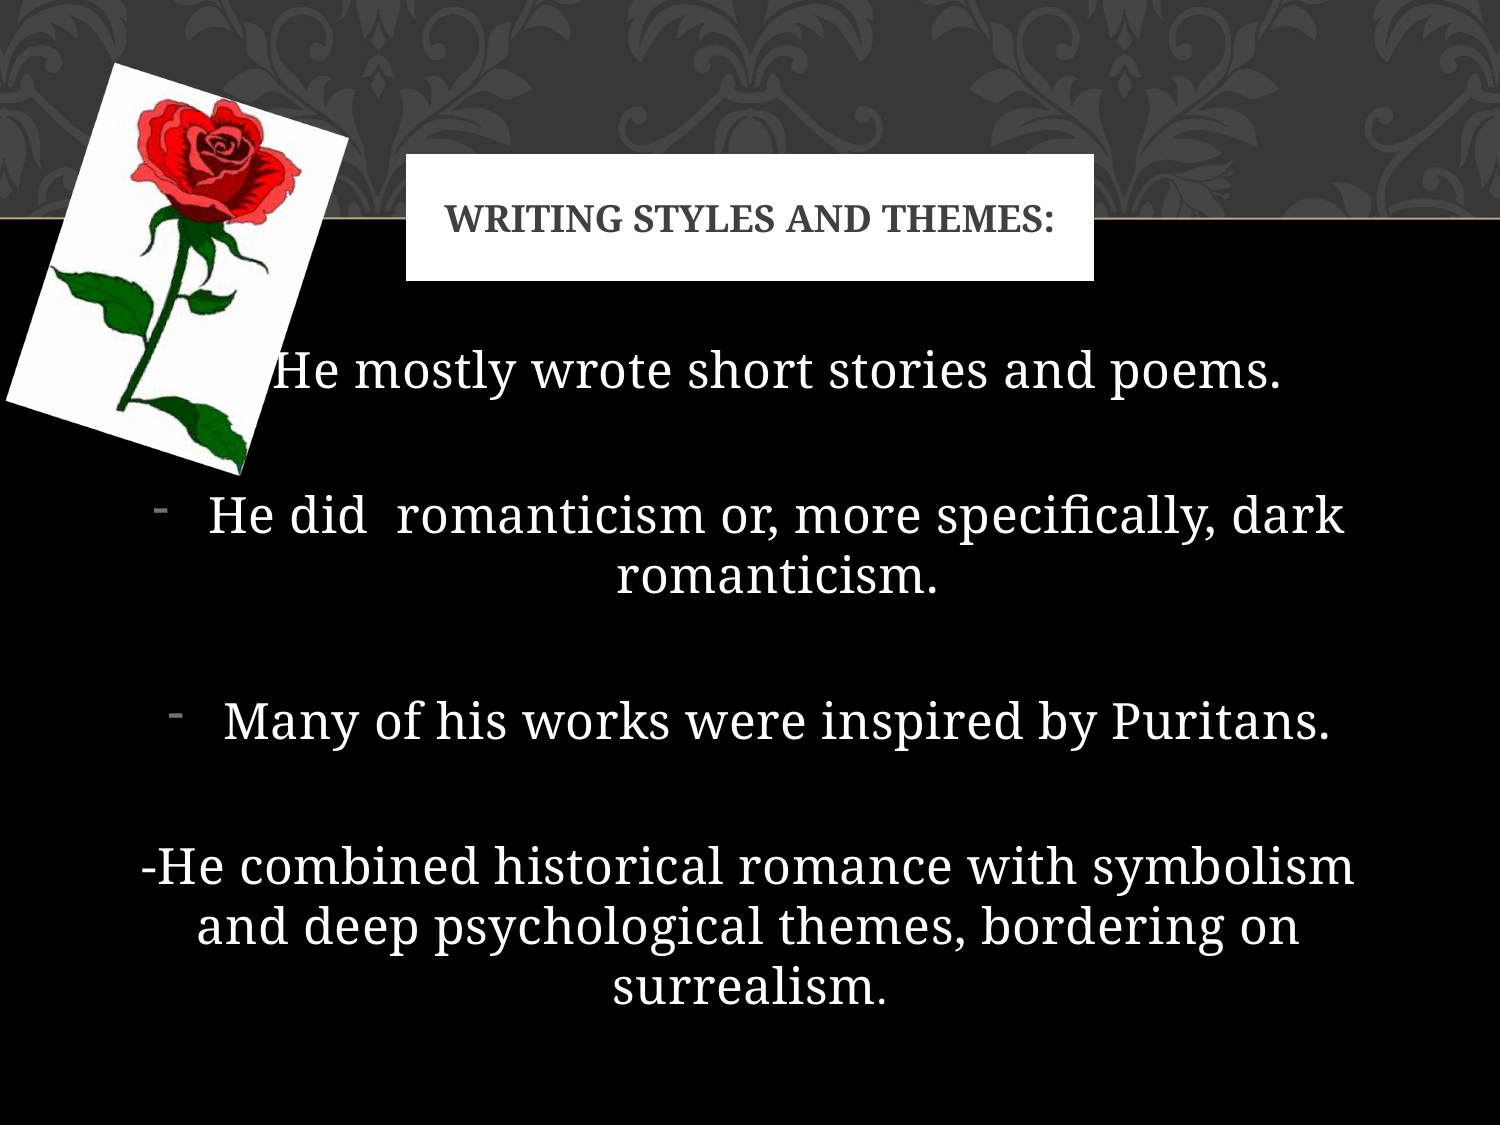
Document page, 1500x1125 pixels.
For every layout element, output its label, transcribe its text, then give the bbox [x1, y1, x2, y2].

picture [7, 63, 348, 475]
list He mostly wrote short stories and poems. He did romanticism or, more specifically, dark romanticism. Many of his works were inspired by Puritans. -He combined historical romance with symbolism and deep psychological themes, bordering on surrealism. [75, 331, 1425, 1000]
title Writing Styles and Themes: [406, 154, 1094, 281]
